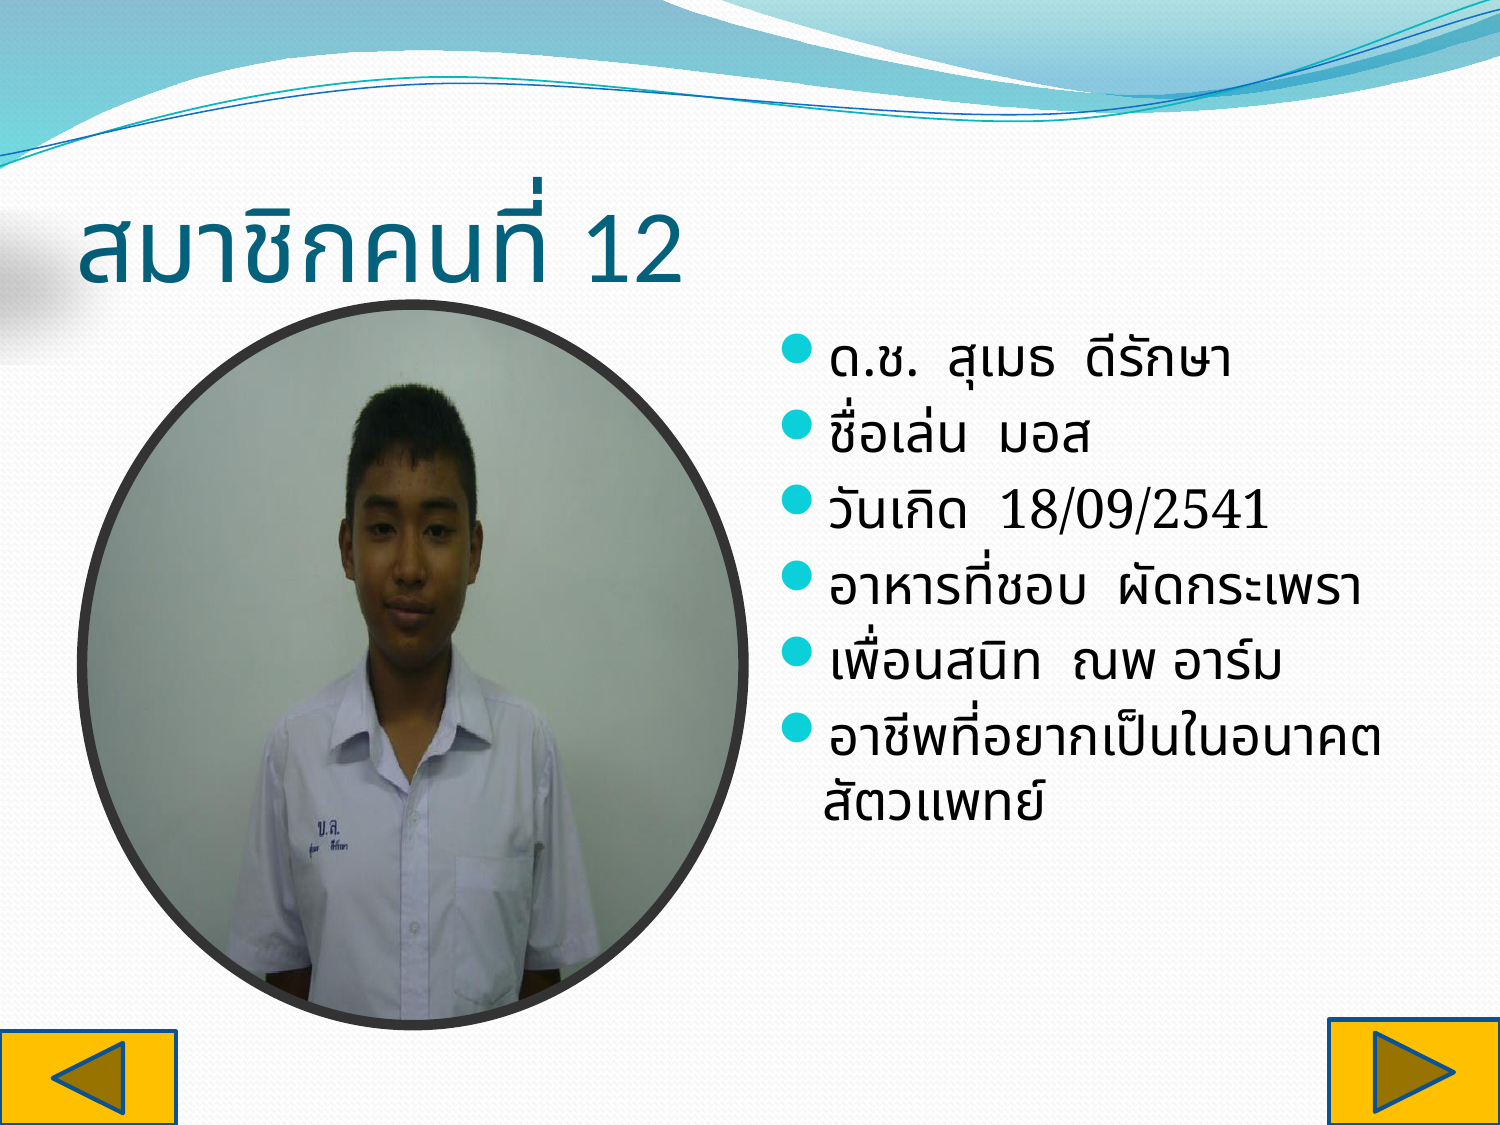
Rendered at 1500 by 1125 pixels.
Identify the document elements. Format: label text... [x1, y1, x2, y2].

picture [81, 304, 744, 1026]
text_box [0, 1029, 178, 1125]
text_box [76, 1029, 178, 1036]
text_box [1327, 1017, 1500, 1125]
title สมาชิกคนที่ 12 [74, 115, 1426, 304]
list ด.ช. สุเมธ ดีรักษา ชื่อเล่น มอส วันเกิด 18/09/2541 อาหารที่ชอบ ผัดกระเพรา เพื่อนสนิท ณพ อาร์ม อาชีพที่อยากเป็นในอนาคต สัตวแพทย์ [762, 314, 1426, 1043]
